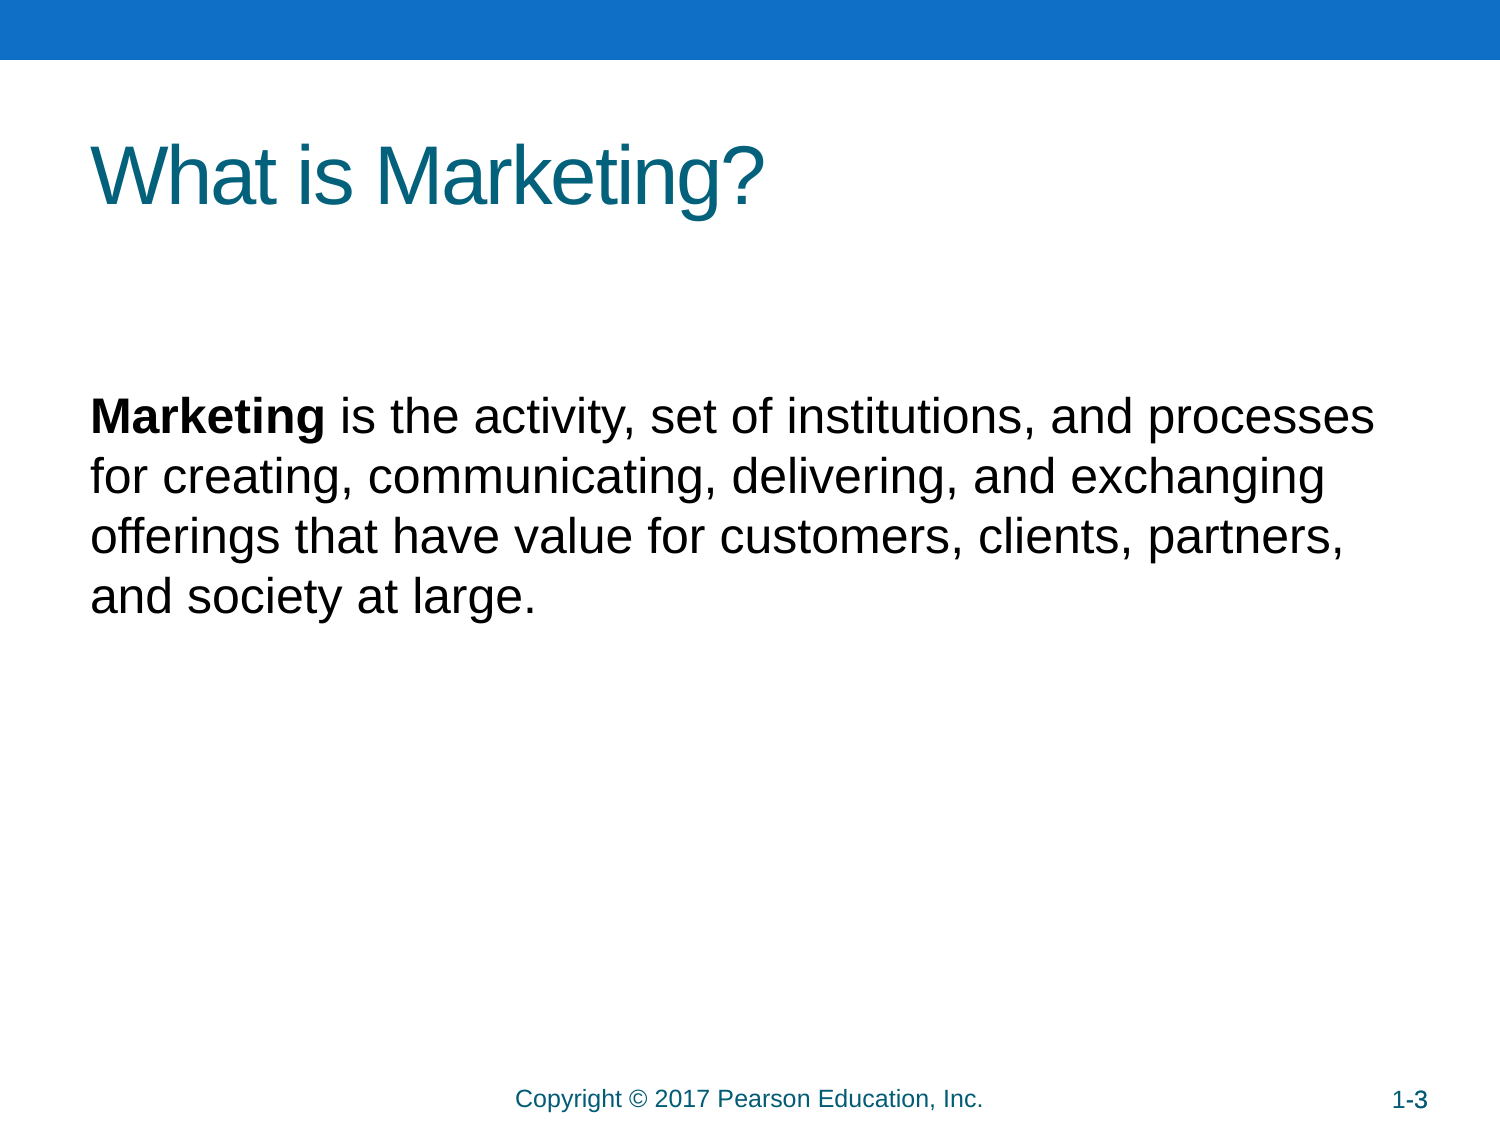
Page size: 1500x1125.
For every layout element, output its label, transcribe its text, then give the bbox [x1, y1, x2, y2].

list Marketing is the activity, set of institutions, and processes for creating, communicating, delivering, and exchanging offerings that have value for customers, clients, partners, and society at large. [75, 376, 1425, 1125]
title What is Marketing? [75, 90, 1425, 253]
